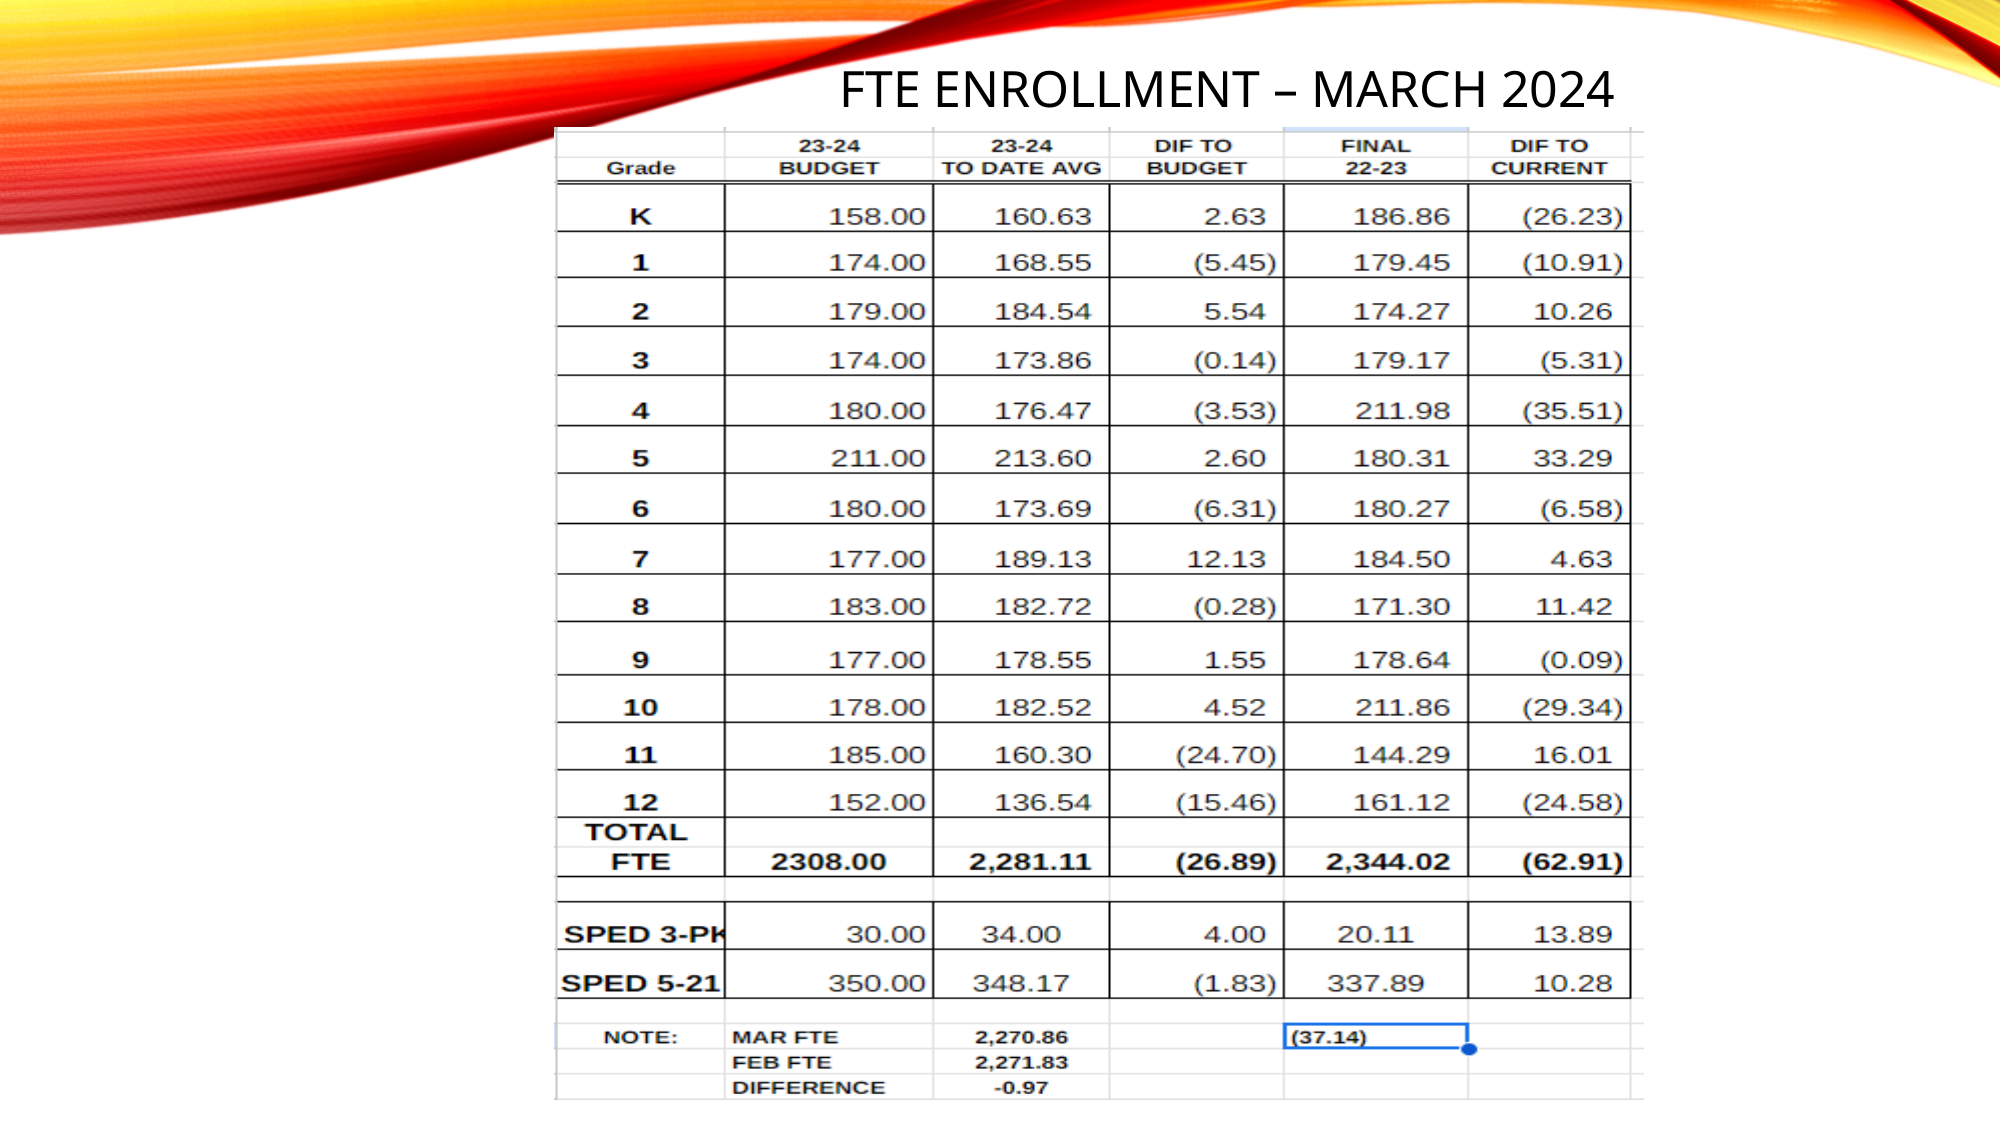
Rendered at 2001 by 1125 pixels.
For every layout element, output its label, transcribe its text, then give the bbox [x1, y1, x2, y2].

title FTE ENROLLMENT – MARCH 2024 [521, 31, 1934, 151]
picture [0, 0, 2000, 1101]
